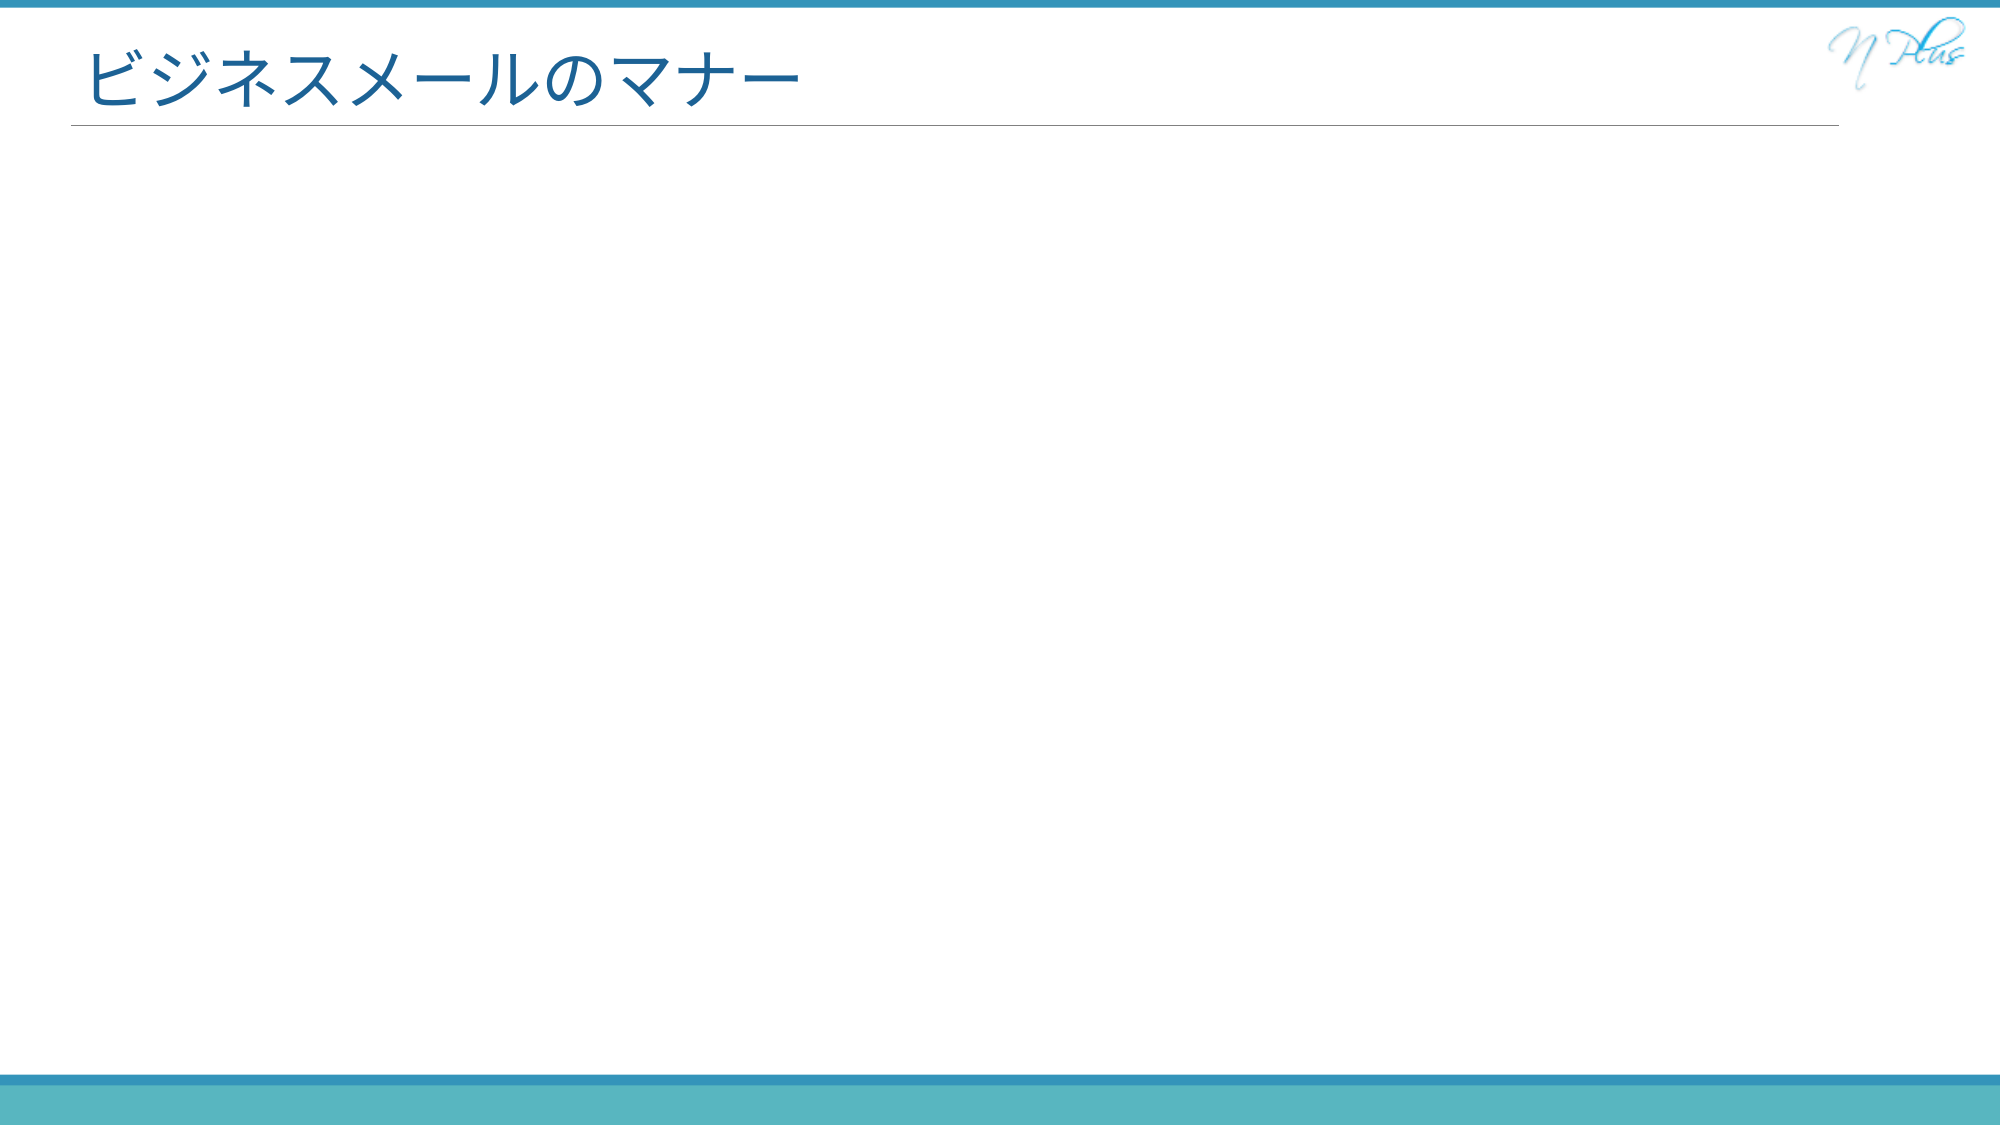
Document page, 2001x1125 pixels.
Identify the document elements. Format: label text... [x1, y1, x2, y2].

picture [1815, 8, 1980, 112]
title ビジネスメールのマナー [66, 47, 1830, 126]
